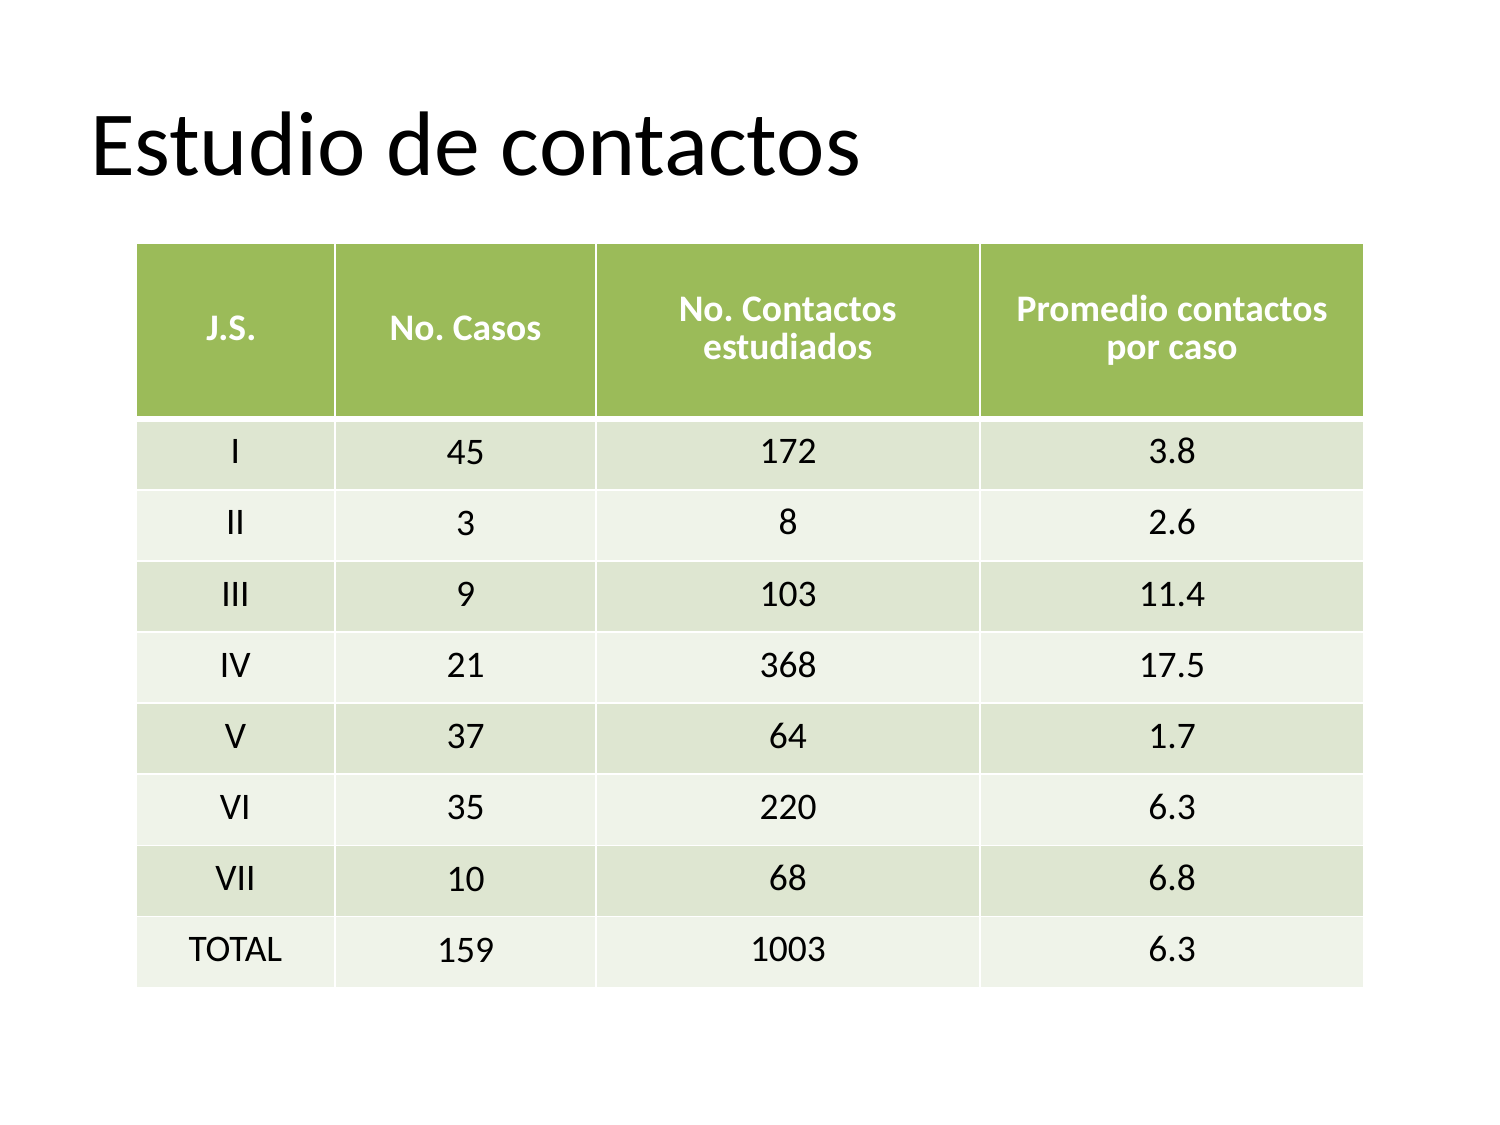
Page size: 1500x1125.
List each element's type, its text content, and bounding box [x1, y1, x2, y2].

table_cell 68 [597, 846, 979, 916]
table_cell 6.8 [981, 846, 1363, 916]
table_cell 159 [336, 917, 595, 987]
table_cell 10 [336, 846, 595, 916]
table_cell VII [137, 846, 334, 916]
table_cell 64 [597, 704, 979, 773]
table_cell VI [137, 775, 334, 845]
table_cell 17.5 [981, 633, 1363, 702]
table_cell IV [137, 633, 334, 702]
table_cell I [137, 422, 334, 489]
table_cell 45 [336, 422, 595, 489]
table_cell 6.3 [981, 775, 1363, 845]
table_cell V [137, 704, 334, 773]
table_cell 1.7 [981, 704, 1363, 773]
table_cell 172 [597, 422, 979, 489]
table_header J.S. [137, 244, 334, 416]
table_cell 3.8 [981, 422, 1363, 489]
table_cell 3 [336, 491, 595, 560]
table_cell 103 [597, 562, 979, 631]
title Estudio de contactos [75, 45, 1425, 233]
table_cell III [137, 562, 334, 631]
table_cell II [137, 491, 334, 560]
table_cell 2.6 [981, 491, 1363, 560]
table_cell 9 [336, 562, 595, 631]
table_header Promedio contactos por caso [981, 244, 1363, 416]
table_cell 1003 [597, 917, 979, 987]
table_header No. Casos [336, 244, 595, 416]
table_cell 11.4 [981, 562, 1363, 631]
table_cell 8 [597, 491, 979, 560]
table_cell 368 [597, 633, 979, 702]
table_cell 35 [336, 775, 595, 845]
table_header No. Contactos estudiados [597, 244, 979, 416]
table_cell 6.3 [981, 917, 1363, 987]
table_cell 21 [336, 633, 595, 702]
table_cell TOTAL [137, 917, 334, 987]
table_cell 37 [336, 704, 595, 773]
table_cell 220 [597, 775, 979, 845]
